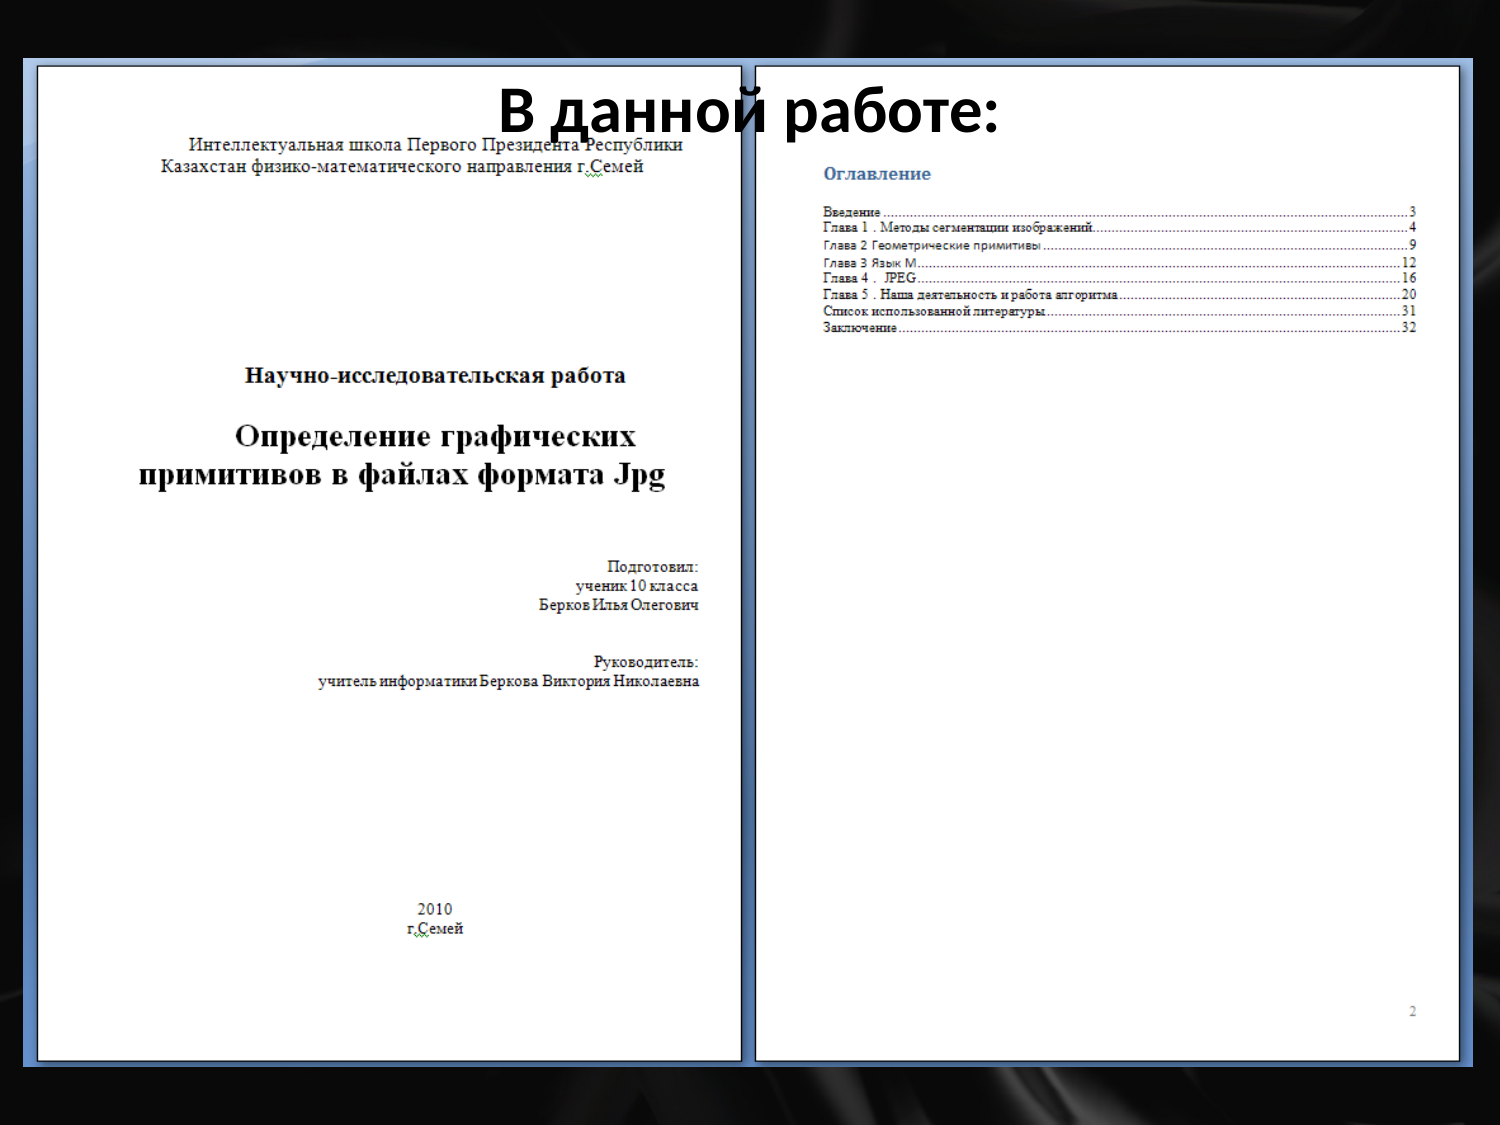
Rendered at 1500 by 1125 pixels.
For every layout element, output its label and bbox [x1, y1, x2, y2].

list [23, 58, 1473, 1067]
picture [0, 0, 1500, 1125]
